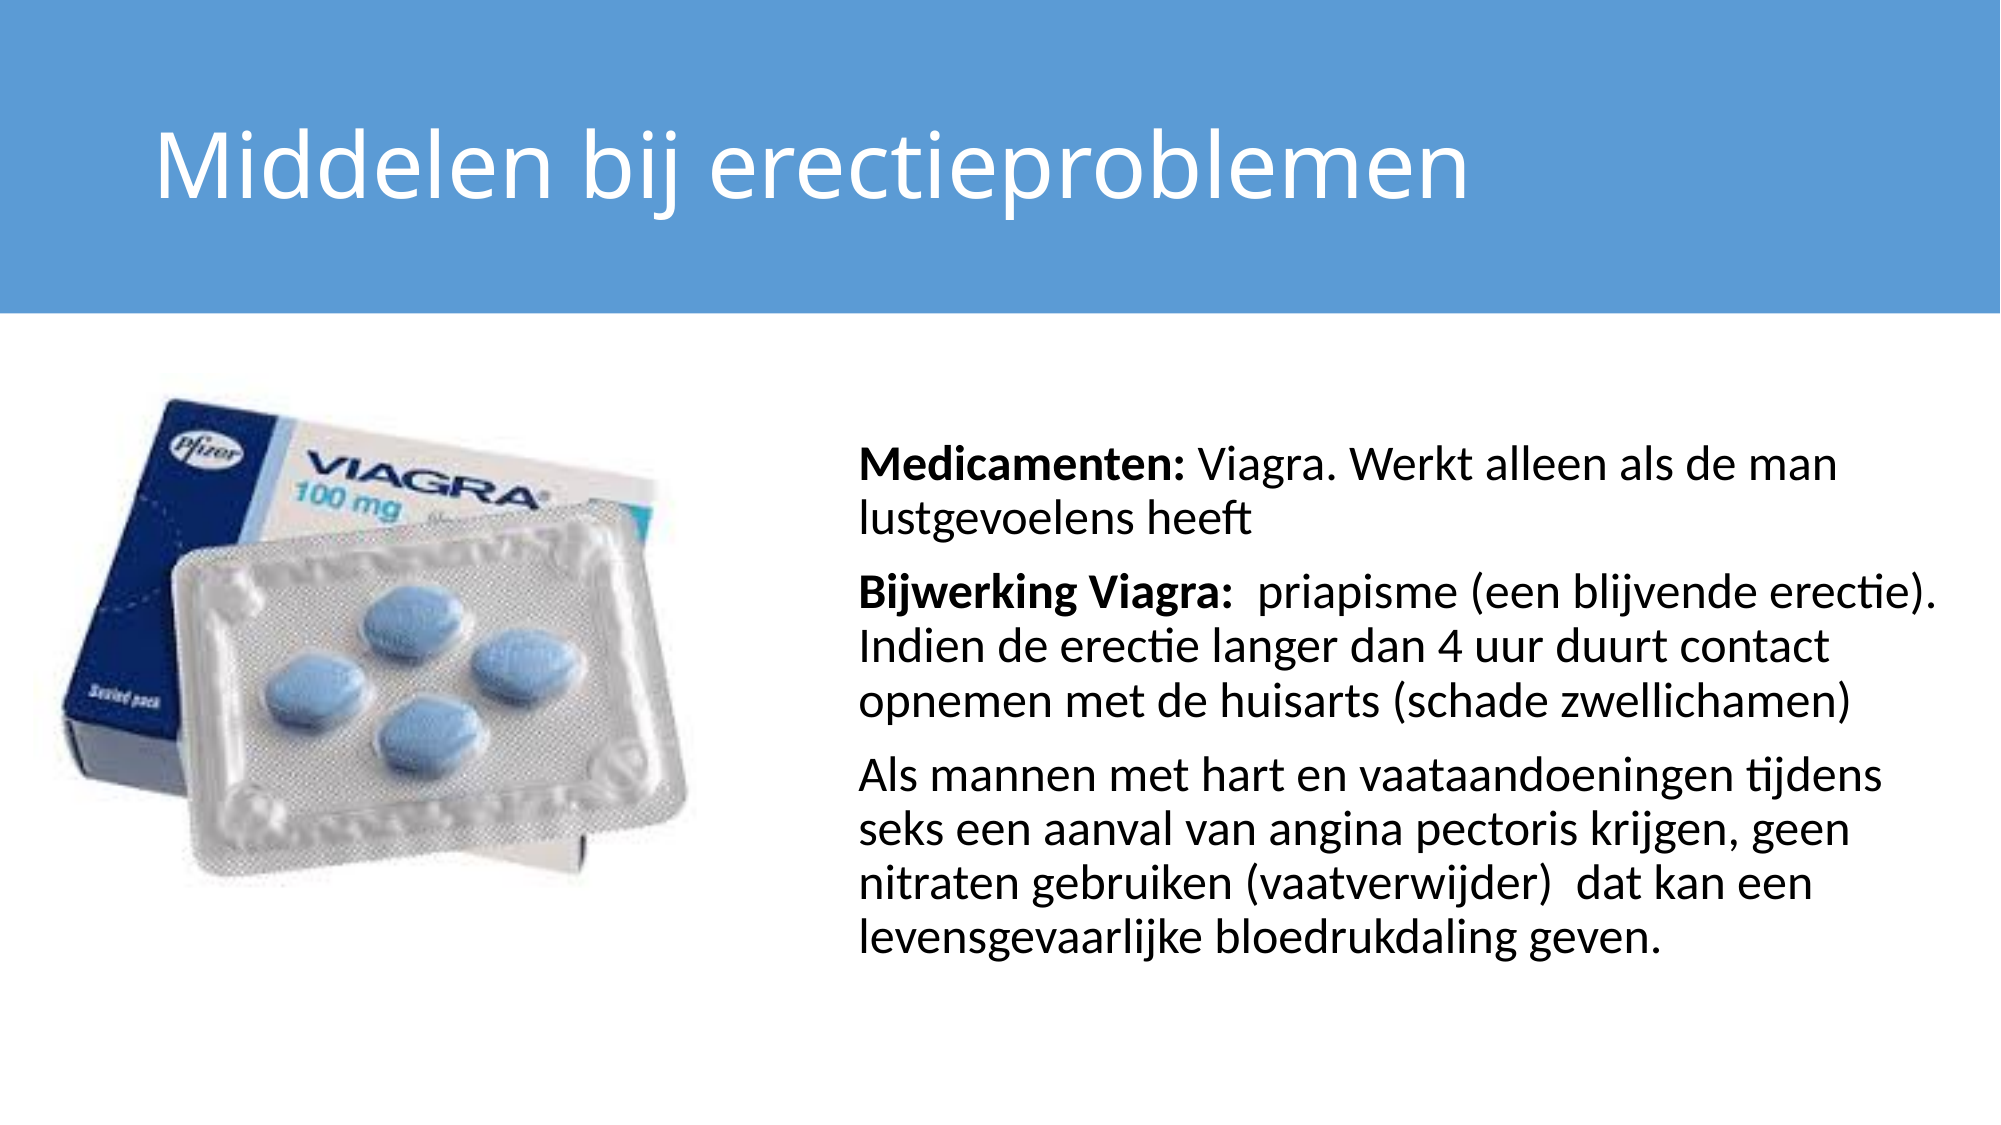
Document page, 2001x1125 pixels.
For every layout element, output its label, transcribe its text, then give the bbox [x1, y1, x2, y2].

picture [33, 373, 713, 902]
title Middelen bij erectieproblemen [137, 60, 1863, 278]
text_box [0, 0, 2000, 314]
list Medicamenten: Viagra. Werkt alleen als de man lustgevoelens heeft Bijwerking Viagra: priapisme (een blijvende erectie). Indien de erectie langer dan 4 uur duurt contact opnemen met de huisarts (schade zwellichamen) Als mannen met hart en vaataandoeningen tijdens seks een aanval van angina pectoris krijgen, geen nitraten gebruiken (vaatverwijder) dat kan een levensgevaarlijke bloedrukdaling geven. [843, 396, 1967, 1005]
